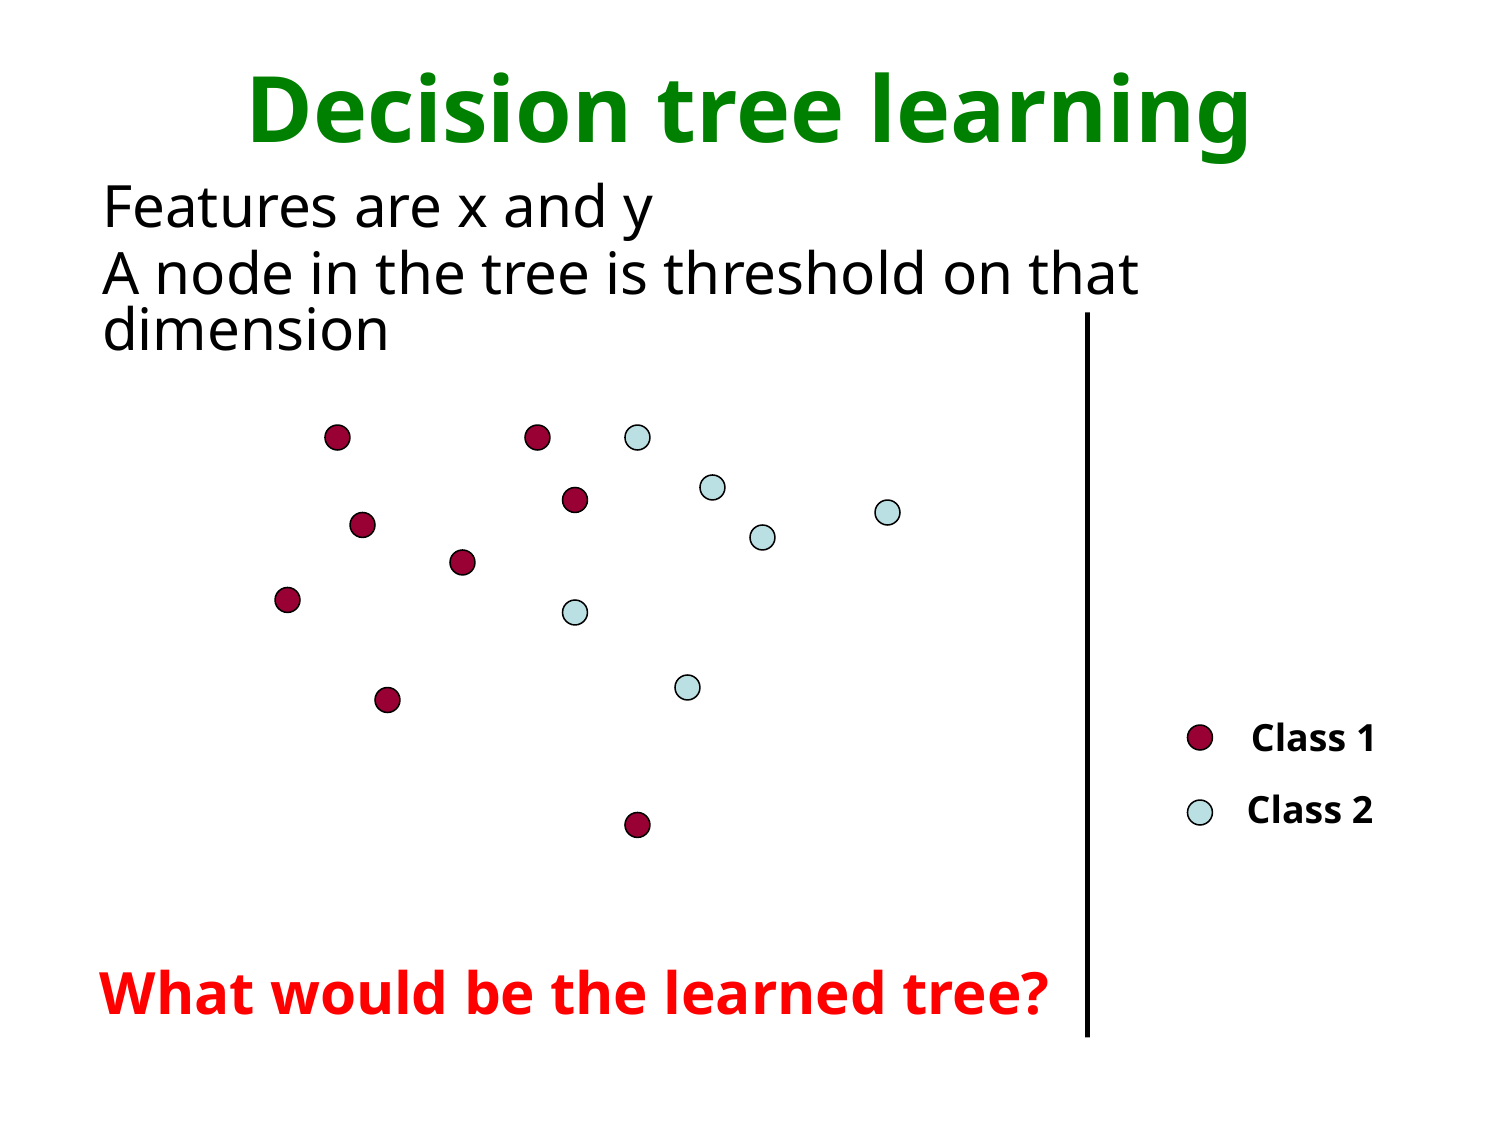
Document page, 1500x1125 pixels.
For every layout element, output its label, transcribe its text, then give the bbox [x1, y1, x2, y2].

text_box [562, 487, 588, 513]
text_box [275, 587, 301, 613]
title Decision tree learning [74, 12, 1426, 201]
text_box What would be the learned tree? [0, 962, 1175, 1034]
text_box Class 2 [1231, 787, 1389, 839]
text_box [350, 512, 376, 538]
text_box [562, 600, 588, 625]
text_box [624, 812, 650, 838]
text_box [1187, 800, 1213, 826]
text_box [624, 425, 650, 451]
text_box [375, 687, 400, 713]
text_box Class 1 [1236, 714, 1393, 766]
text_box [750, 525, 775, 550]
text_box [324, 425, 350, 451]
text_box [675, 675, 700, 700]
text_box [875, 500, 901, 526]
text_box Features are x and y A node in the tree is threshold on that dimension [87, 174, 1425, 370]
text_box [450, 549, 475, 575]
text_box [699, 474, 725, 500]
text_box [1187, 725, 1213, 751]
text_box [525, 425, 550, 451]
